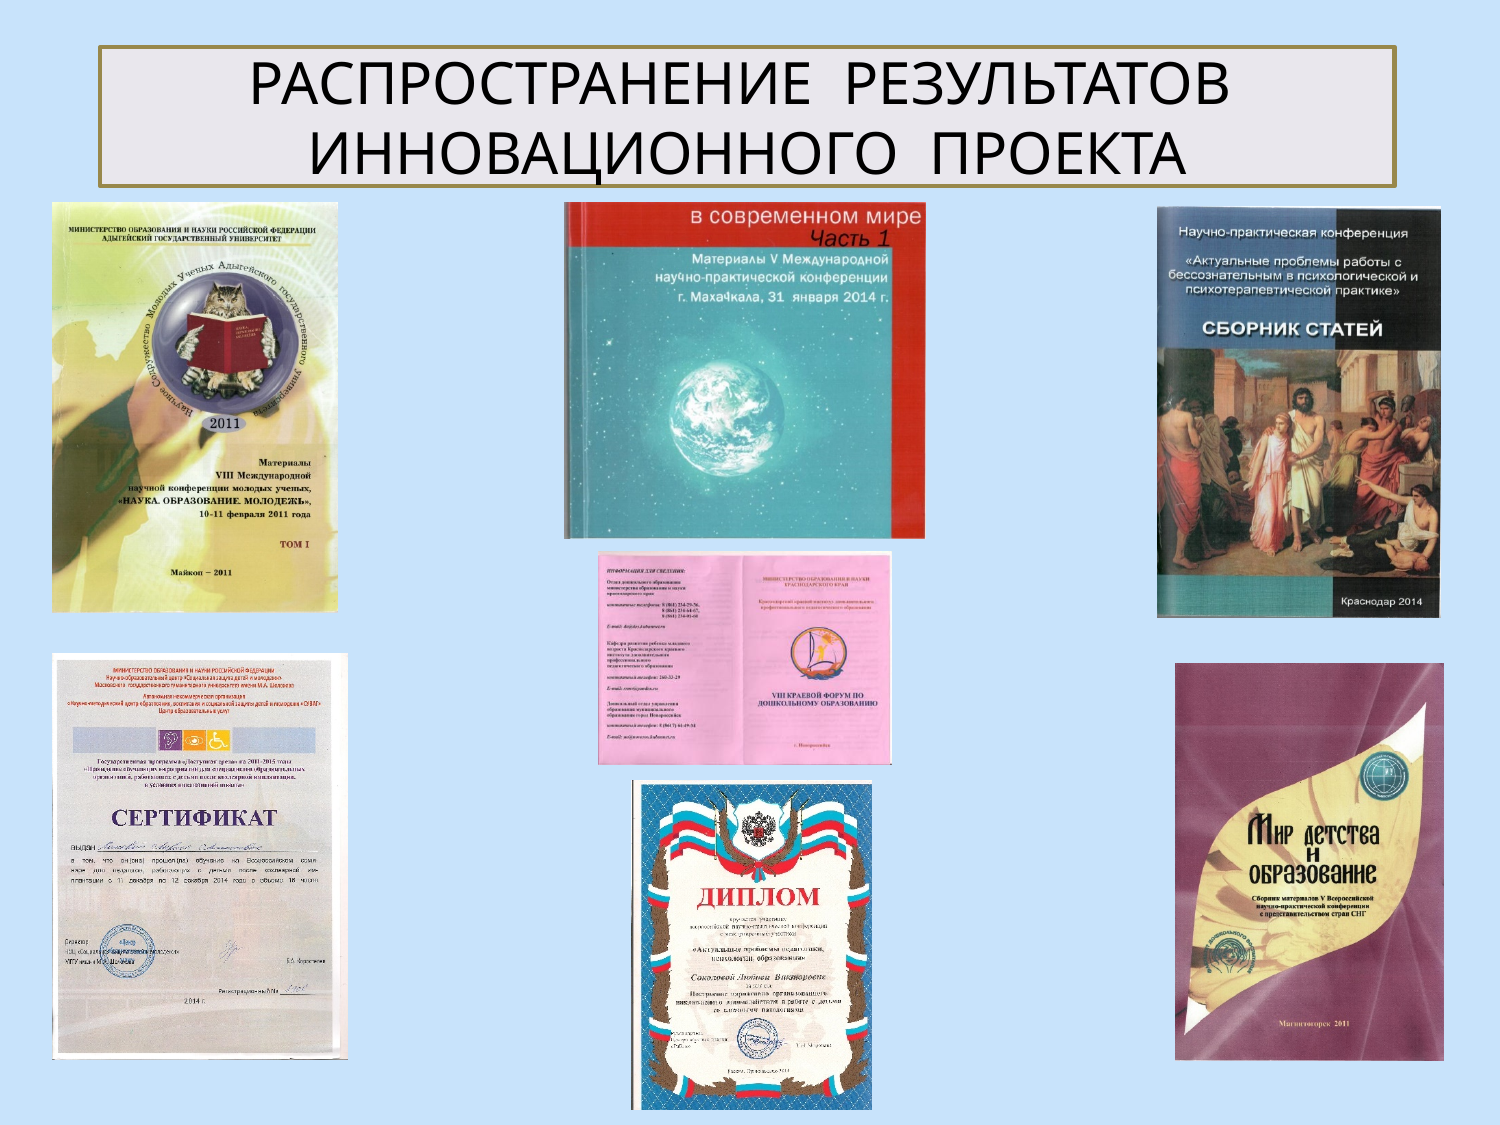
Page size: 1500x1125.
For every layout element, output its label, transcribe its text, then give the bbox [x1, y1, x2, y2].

picture [598, 551, 892, 765]
picture [1157, 206, 1441, 618]
picture [564, 201, 926, 539]
picture [52, 653, 348, 1060]
picture [631, 780, 872, 1110]
picture [52, 201, 339, 613]
picture [1175, 663, 1445, 1062]
text_box РАСПРОСТРАНЕНИЕ РЕЗУЛЬТАТОВ ИННОВАЦИОННОГО ПРОЕКТА [100, 46, 1395, 187]
